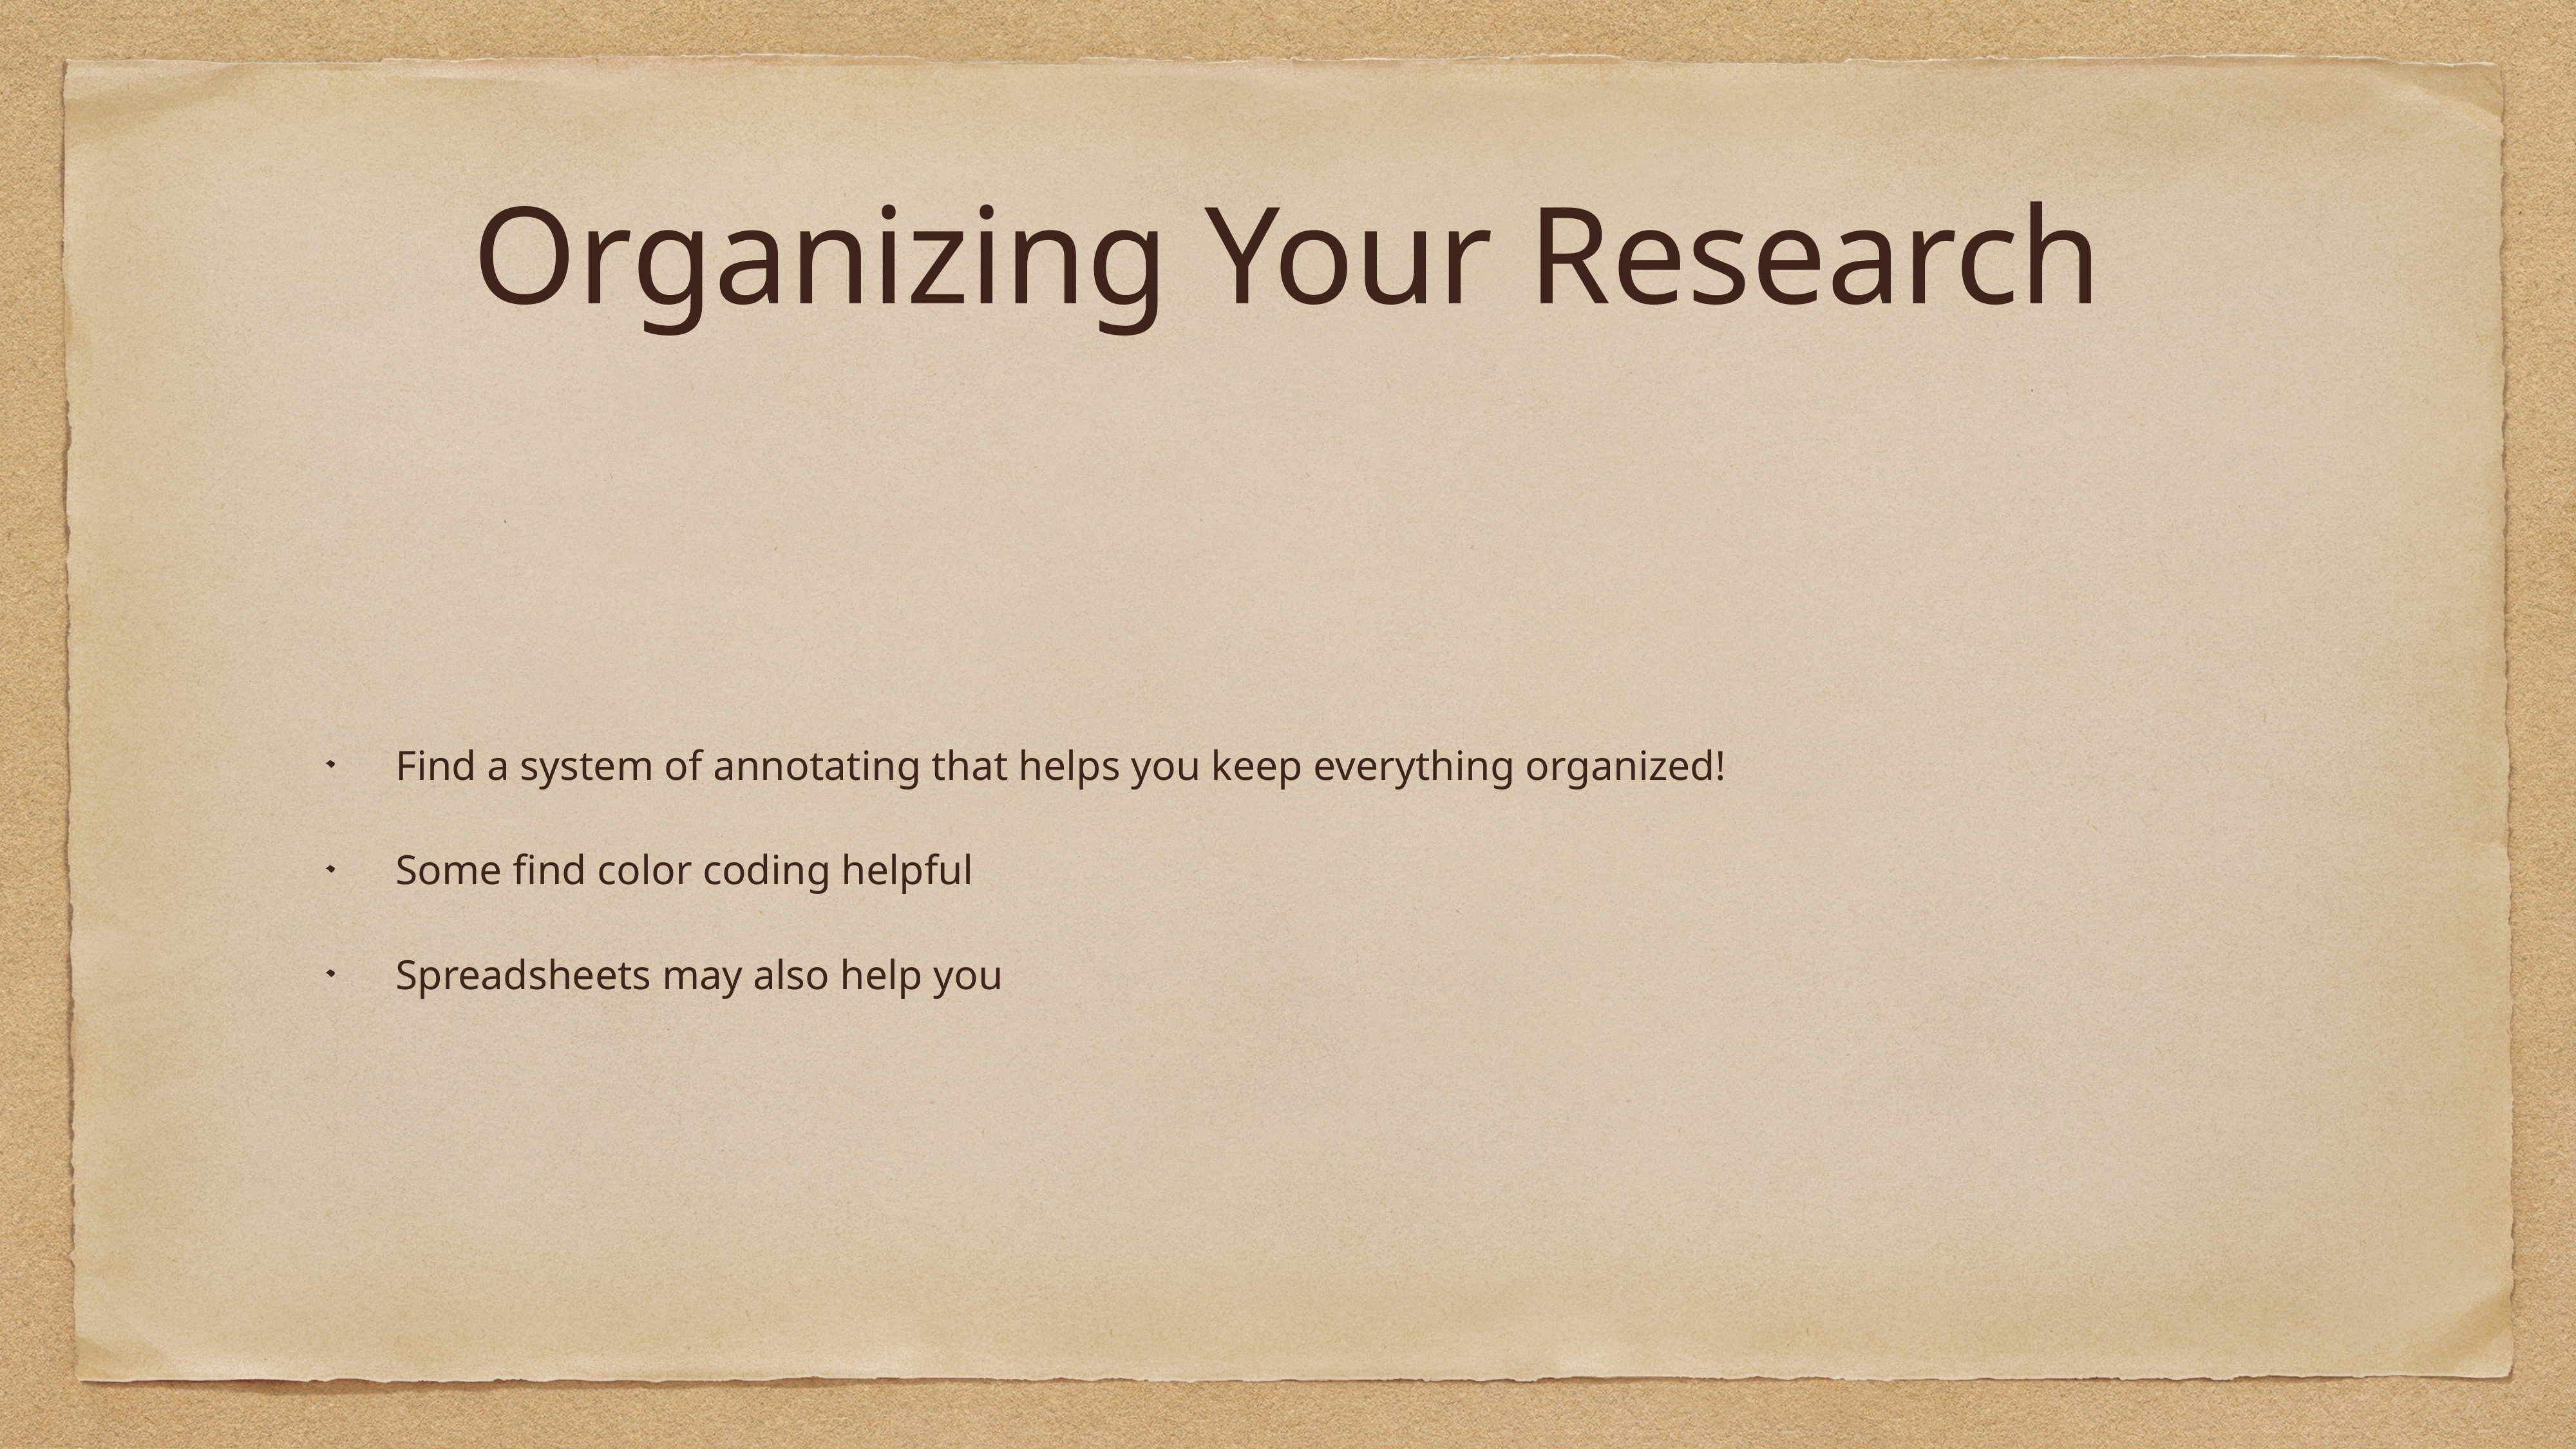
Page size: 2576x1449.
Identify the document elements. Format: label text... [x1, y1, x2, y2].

title Organizing Your Research [251, 93, 2324, 407]
list Find a system of annotating that helps you keep everything organized! Some find color coding helpful Spreadsheets may also help you [251, 435, 2324, 1302]
picture [0, 0, 2576, 1449]
